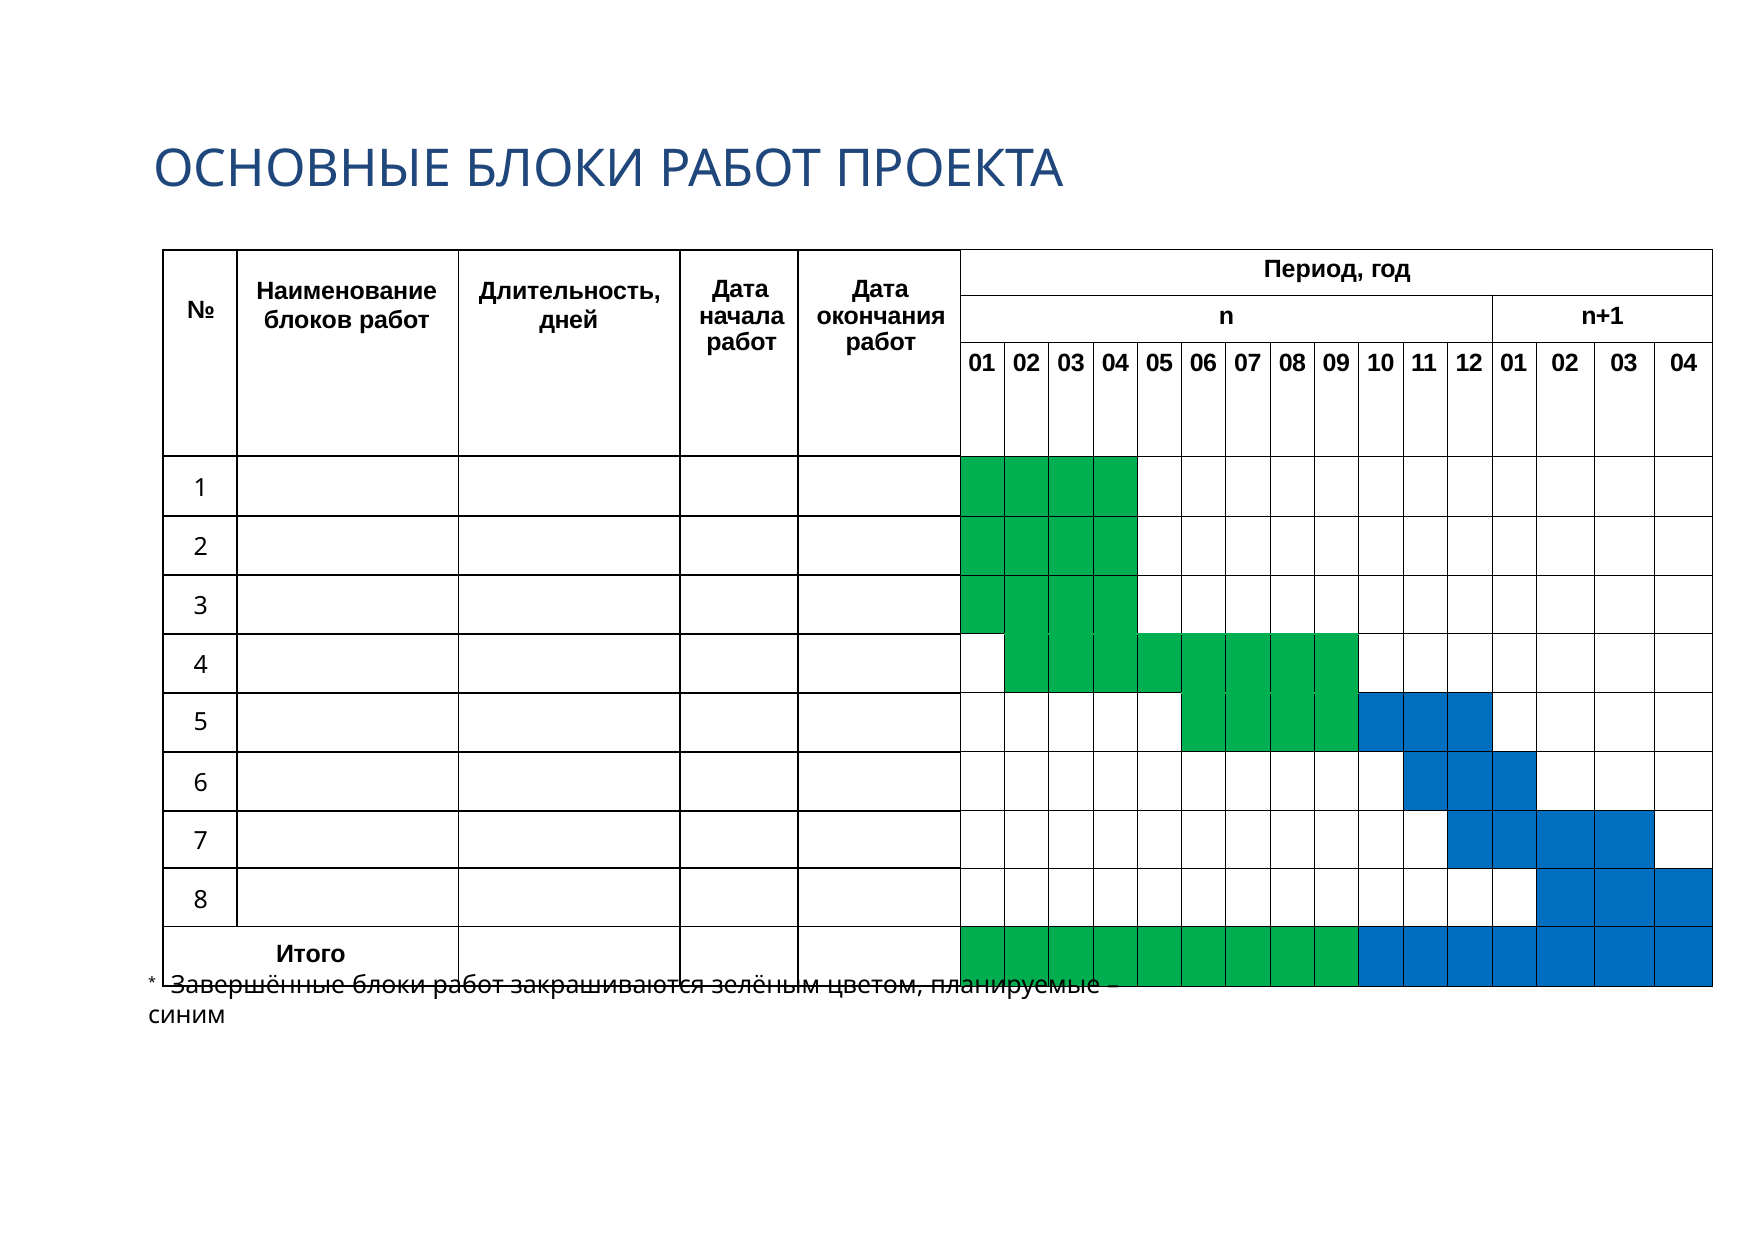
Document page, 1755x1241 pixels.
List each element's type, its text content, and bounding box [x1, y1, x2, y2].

table_cell [799, 457, 960, 515]
table_cell [1537, 457, 1594, 516]
table_cell [238, 694, 458, 751]
table_cell [1404, 927, 1447, 986]
table_cell [1005, 517, 1048, 575]
table_cell [459, 576, 679, 633]
table_cell [1094, 869, 1137, 926]
table_cell [1182, 927, 1225, 986]
table_cell [1271, 457, 1314, 516]
table_cell [1359, 457, 1403, 516]
table_cell [1138, 752, 1181, 810]
table_cell [1182, 457, 1225, 516]
table_cell [799, 694, 960, 751]
table_cell [961, 869, 1004, 926]
table_cell [1182, 517, 1225, 575]
table_cell [1226, 576, 1270, 633]
table_cell [961, 457, 1004, 516]
table_cell [1595, 693, 1654, 751]
table_cell [238, 635, 458, 692]
table_cell [459, 635, 679, 692]
table_cell [1448, 811, 1492, 868]
table_cell [1448, 869, 1492, 926]
table_cell [681, 576, 797, 633]
table_cell [1537, 869, 1594, 926]
table_cell [1493, 576, 1536, 633]
table_cell [1049, 752, 1093, 810]
table_cell [1359, 927, 1403, 986]
table_cell [1359, 811, 1403, 868]
table_cell [459, 812, 679, 867]
table_cell [1226, 635, 1270, 692]
table_cell [1359, 869, 1403, 926]
table_cell [1595, 576, 1654, 633]
table_cell [459, 927, 679, 966]
table_cell [1493, 634, 1536, 692]
table_cell [1404, 811, 1447, 868]
table_cell [238, 753, 458, 810]
table_cell [1094, 811, 1137, 868]
table_cell [1182, 635, 1225, 692]
table_cell [681, 694, 797, 751]
table_cell 6 [164, 753, 236, 810]
table_cell [1138, 811, 1181, 868]
table_cell [1493, 693, 1536, 751]
table_cell Итого [164, 927, 458, 966]
table_cell [459, 517, 679, 574]
table_cell [1138, 517, 1181, 575]
table_cell [1493, 927, 1536, 986]
table_cell n [961, 296, 1492, 342]
table_cell [799, 635, 960, 692]
table_cell [1448, 576, 1492, 633]
table_cell [1226, 752, 1270, 810]
table_cell [1094, 752, 1137, 810]
table_cell [1005, 811, 1048, 868]
table_cell 1 [164, 457, 236, 515]
table_cell [1094, 635, 1137, 692]
table_cell [1138, 635, 1181, 692]
table_cell [1315, 752, 1358, 810]
table_cell [1094, 927, 1137, 966]
table_cell [1595, 634, 1654, 692]
table_cell [459, 753, 679, 810]
table_cell [681, 812, 797, 867]
table_cell [961, 752, 1004, 810]
table_cell [681, 517, 797, 574]
table_cell [961, 927, 1004, 966]
table_cell [1138, 927, 1181, 986]
table_cell [681, 869, 797, 926]
table_cell [1315, 576, 1358, 633]
table_cell [1655, 457, 1712, 516]
table_cell 12 [1448, 343, 1492, 456]
table_cell [1595, 869, 1654, 926]
table_cell 3 [164, 576, 236, 633]
table_cell [1655, 869, 1712, 926]
table_cell [1271, 517, 1314, 575]
table_cell [1226, 869, 1270, 926]
table_cell [1315, 517, 1358, 575]
table_cell [1226, 517, 1270, 575]
table_cell [459, 869, 679, 926]
title ОСНОВНЫЕ БЛОКИ РАБОТ ПРОЕКТА [116, 97, 1638, 342]
table_cell [1094, 517, 1137, 575]
table_cell [1049, 457, 1093, 516]
table_cell [1005, 576, 1048, 633]
table_cell 8 [164, 869, 236, 926]
table_cell [1655, 693, 1712, 751]
table_cell 05 [1138, 343, 1181, 456]
table_cell [1226, 694, 1270, 751]
table_cell 7 [164, 812, 236, 867]
table_cell [1315, 811, 1358, 868]
table_cell [1537, 811, 1594, 868]
table_cell [1404, 693, 1447, 751]
table_cell [1404, 576, 1447, 633]
table_cell [1404, 517, 1447, 575]
table_cell [1595, 927, 1654, 986]
table_cell [1404, 457, 1447, 516]
table_cell [1404, 752, 1447, 810]
table_cell 02 [1537, 343, 1594, 456]
table_cell [1271, 811, 1314, 868]
table_cell [238, 869, 458, 926]
table_cell [961, 693, 1004, 751]
table_cell [1448, 752, 1492, 810]
table_header Наименование блоков работ [238, 251, 458, 455]
table_cell [1182, 811, 1225, 868]
table_cell 2 [164, 517, 236, 574]
table_cell 04 [1655, 343, 1712, 456]
table_cell [1537, 634, 1594, 692]
table_cell [1005, 635, 1048, 692]
table_cell [1359, 517, 1403, 575]
table_cell [1049, 517, 1093, 575]
table_cell 01 [961, 343, 1004, 456]
table_cell [1359, 752, 1403, 810]
table_cell [1315, 694, 1358, 751]
table_header Дата начала работ [681, 251, 797, 455]
table_cell [1537, 693, 1594, 751]
table_cell [1493, 752, 1536, 810]
table_cell [1182, 576, 1225, 633]
table_cell 04 [1094, 343, 1137, 456]
table_cell [1182, 869, 1225, 926]
table_cell [799, 753, 960, 810]
table_cell [1655, 752, 1712, 810]
table_cell [1595, 457, 1654, 516]
table_cell [1049, 576, 1093, 633]
table_cell [1595, 752, 1654, 810]
table_cell [1226, 811, 1270, 868]
table_cell [1005, 752, 1048, 810]
table_cell [1049, 811, 1093, 868]
table_cell [1448, 927, 1492, 986]
table_cell [681, 753, 797, 810]
table_cell [1226, 457, 1270, 516]
table_cell [681, 457, 797, 515]
table_cell [1493, 869, 1536, 926]
table_cell [1094, 693, 1137, 751]
table_cell [1655, 811, 1712, 868]
table_cell [1138, 693, 1181, 751]
table_cell [799, 517, 960, 574]
table_cell [1138, 576, 1181, 633]
table_cell 03 [1049, 343, 1093, 456]
table_header № [164, 251, 236, 455]
table_cell 4 [164, 635, 236, 692]
table_cell 02 [1005, 343, 1048, 456]
table_cell [1595, 811, 1654, 868]
table_cell 03 [1595, 343, 1654, 456]
table_cell 06 [1182, 343, 1225, 456]
table_cell [459, 694, 679, 751]
table_cell [1049, 927, 1093, 966]
table_cell 5 [164, 694, 236, 751]
table_cell [1315, 457, 1358, 516]
table_cell [1537, 752, 1594, 810]
table_cell [1271, 694, 1314, 751]
table_cell 08 [1271, 343, 1314, 456]
table_cell [238, 517, 458, 574]
table_cell [1049, 869, 1093, 926]
table_cell [1448, 517, 1492, 575]
table_cell [799, 869, 960, 926]
table_cell [1049, 635, 1093, 692]
table_cell [1404, 634, 1447, 692]
table_cell [1655, 927, 1712, 986]
table_cell [1315, 869, 1358, 926]
table_cell [1537, 517, 1594, 575]
table_cell [961, 811, 1004, 868]
table_cell [459, 457, 679, 515]
table_cell [1094, 576, 1137, 633]
table_cell [1359, 576, 1403, 633]
table_cell [1493, 811, 1536, 868]
table_cell [681, 927, 797, 966]
table_header Дата окончания работ [799, 251, 960, 455]
table_cell [1448, 634, 1492, 692]
table_cell [1271, 635, 1314, 692]
table_cell [1271, 576, 1314, 633]
table_cell [1049, 693, 1093, 751]
table_cell [1182, 694, 1225, 751]
table_cell [1226, 927, 1270, 986]
table_cell [1359, 634, 1403, 692]
table_cell [1271, 927, 1314, 986]
table_cell [238, 457, 458, 515]
table_cell [238, 812, 458, 867]
table_cell [681, 635, 797, 692]
table_cell 09 [1315, 343, 1358, 456]
table_header Период, год [961, 250, 1712, 295]
table_cell [1493, 517, 1536, 575]
table_cell [1005, 869, 1048, 926]
table_cell [961, 517, 1004, 575]
table_cell [1005, 927, 1048, 966]
table_cell 07 [1226, 343, 1270, 456]
table_cell n+1 [1493, 296, 1712, 342]
table_cell [1094, 457, 1137, 516]
table_cell [1404, 869, 1447, 926]
table_cell [1595, 517, 1654, 575]
table_cell [1271, 752, 1314, 810]
table_cell 10 [1359, 343, 1403, 456]
table_cell 01 [1493, 343, 1536, 456]
table_cell [1315, 927, 1358, 986]
table_cell [1005, 457, 1048, 516]
table_cell [1182, 752, 1225, 810]
table_cell [799, 812, 960, 867]
table_cell [1655, 634, 1712, 692]
text_box * Завершённые блоки работ закрашиваются зелёным цветом, планируемые – синим [145, 966, 1142, 1029]
table_cell [238, 576, 458, 633]
table_cell [1655, 517, 1712, 575]
table_cell [799, 927, 960, 966]
table_cell [1359, 693, 1403, 751]
table_cell [1138, 869, 1181, 926]
table_cell [1493, 457, 1536, 516]
table_cell [1271, 869, 1314, 926]
table_cell [961, 576, 1004, 633]
table_cell [1537, 927, 1594, 986]
table_header Длительность, дней [459, 251, 679, 455]
table_cell 11 [1404, 343, 1447, 456]
table_cell [1138, 457, 1181, 516]
table_cell [799, 576, 960, 633]
table_cell [1448, 457, 1492, 516]
table_cell [1537, 576, 1594, 633]
table_cell [1655, 576, 1712, 633]
table_cell [1315, 635, 1358, 692]
table_cell [1448, 693, 1492, 751]
table_cell [961, 634, 1004, 692]
table_cell [1005, 693, 1048, 751]
